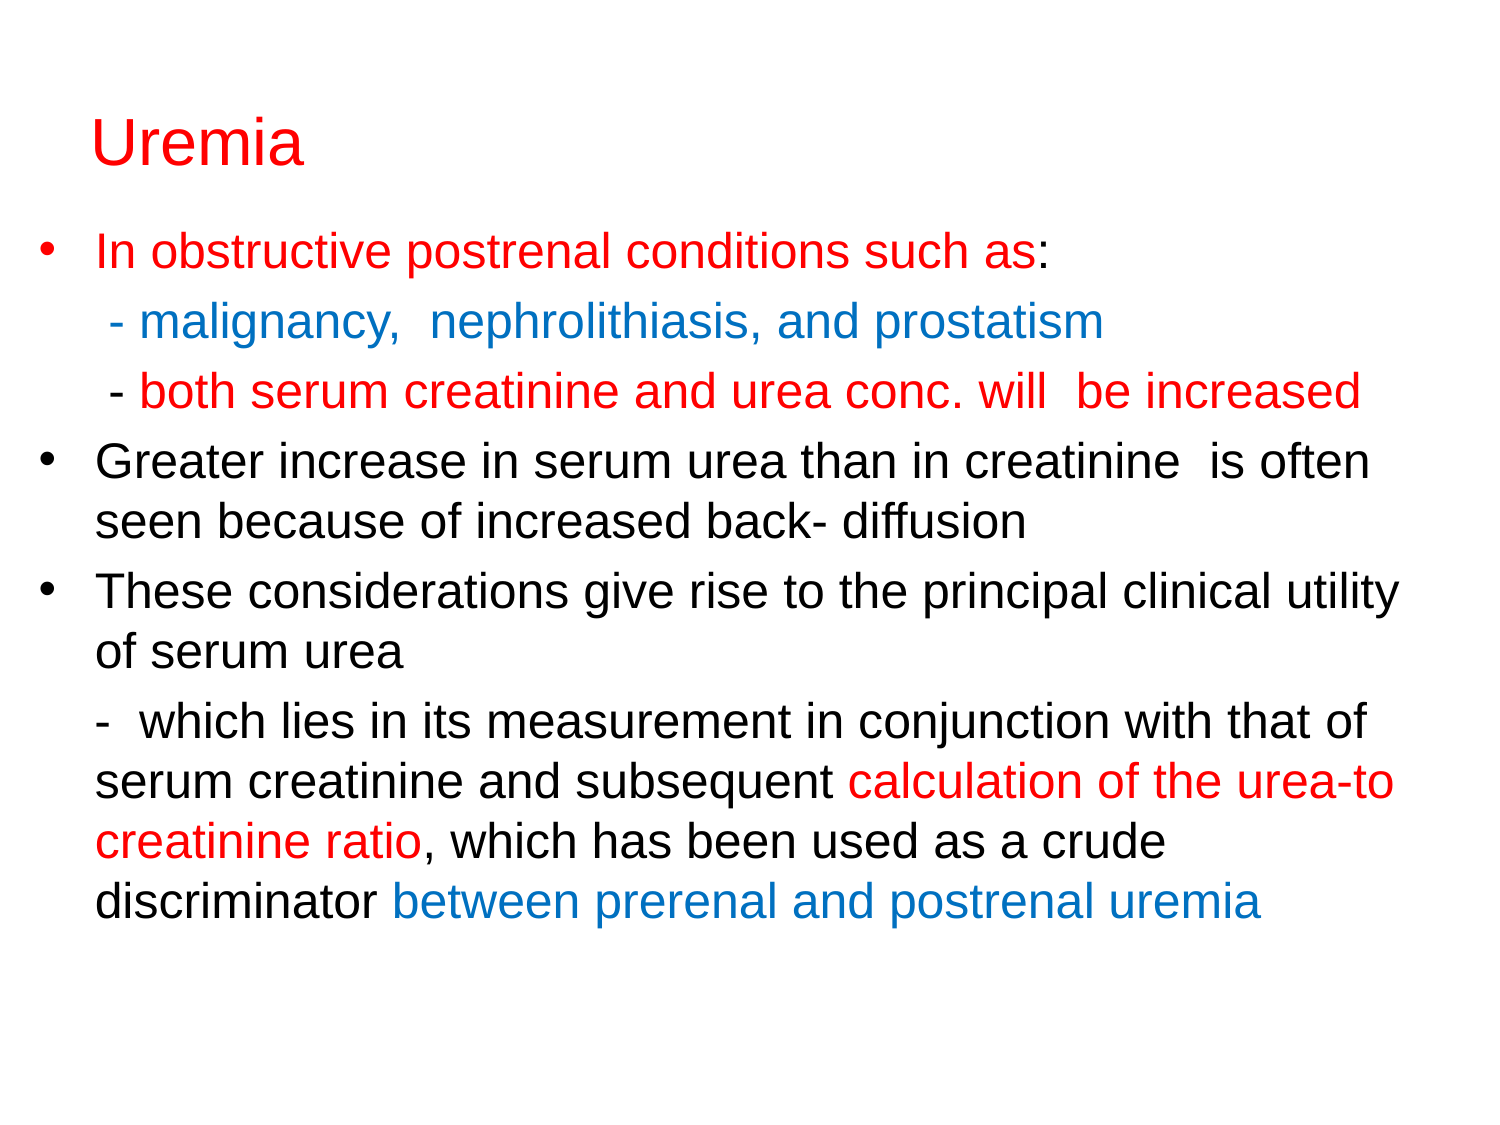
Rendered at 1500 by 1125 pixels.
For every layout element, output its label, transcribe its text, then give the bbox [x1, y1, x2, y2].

title Uremia [75, 45, 1425, 210]
list In obstructive postrenal conditions such as: - malignancy, nephrolithiasis, and prostatism - both serum creatinine and urea conc. will be increased Greater increase in serum urea than in creatinine is often seen because of increased back- diffusion These considerations give rise to the principal clinical utility of serum urea - which lies in its measurement in conjunction with that of serum creatinine and subsequent calculation of the urea-to creatinine ratio, which has been used as a crude discriminator between prerenal and postrenal uremia [23, 210, 1425, 1005]
